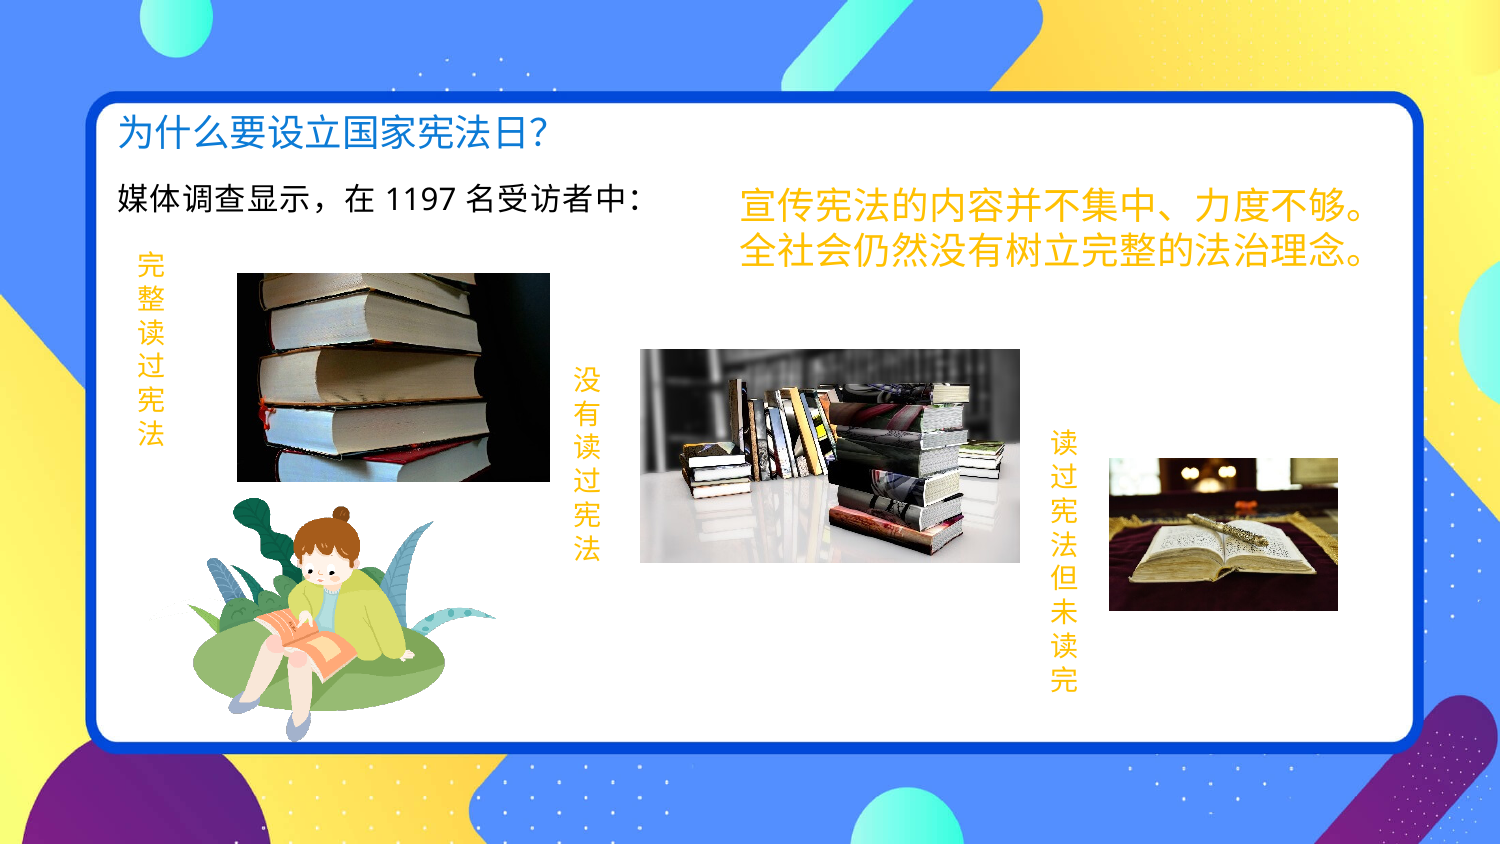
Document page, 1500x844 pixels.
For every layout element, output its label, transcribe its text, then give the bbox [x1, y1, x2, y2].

text_box 读过宪法但未读完 [1035, 418, 1108, 703]
text_box 没有读过宪法 [558, 355, 632, 573]
picture [0, 0, 1500, 844]
text_box 宣传宪法的内容并不集中、力度不够。全社会仍然没有树立完整的法治理念。 [724, 175, 1362, 280]
text_box 媒体调查显示，在1197名受访者中： [102, 172, 643, 225]
text_box 为什么要设立国家宪法日？ [102, 101, 583, 162]
text_box 完整读过宪法 [122, 240, 195, 458]
